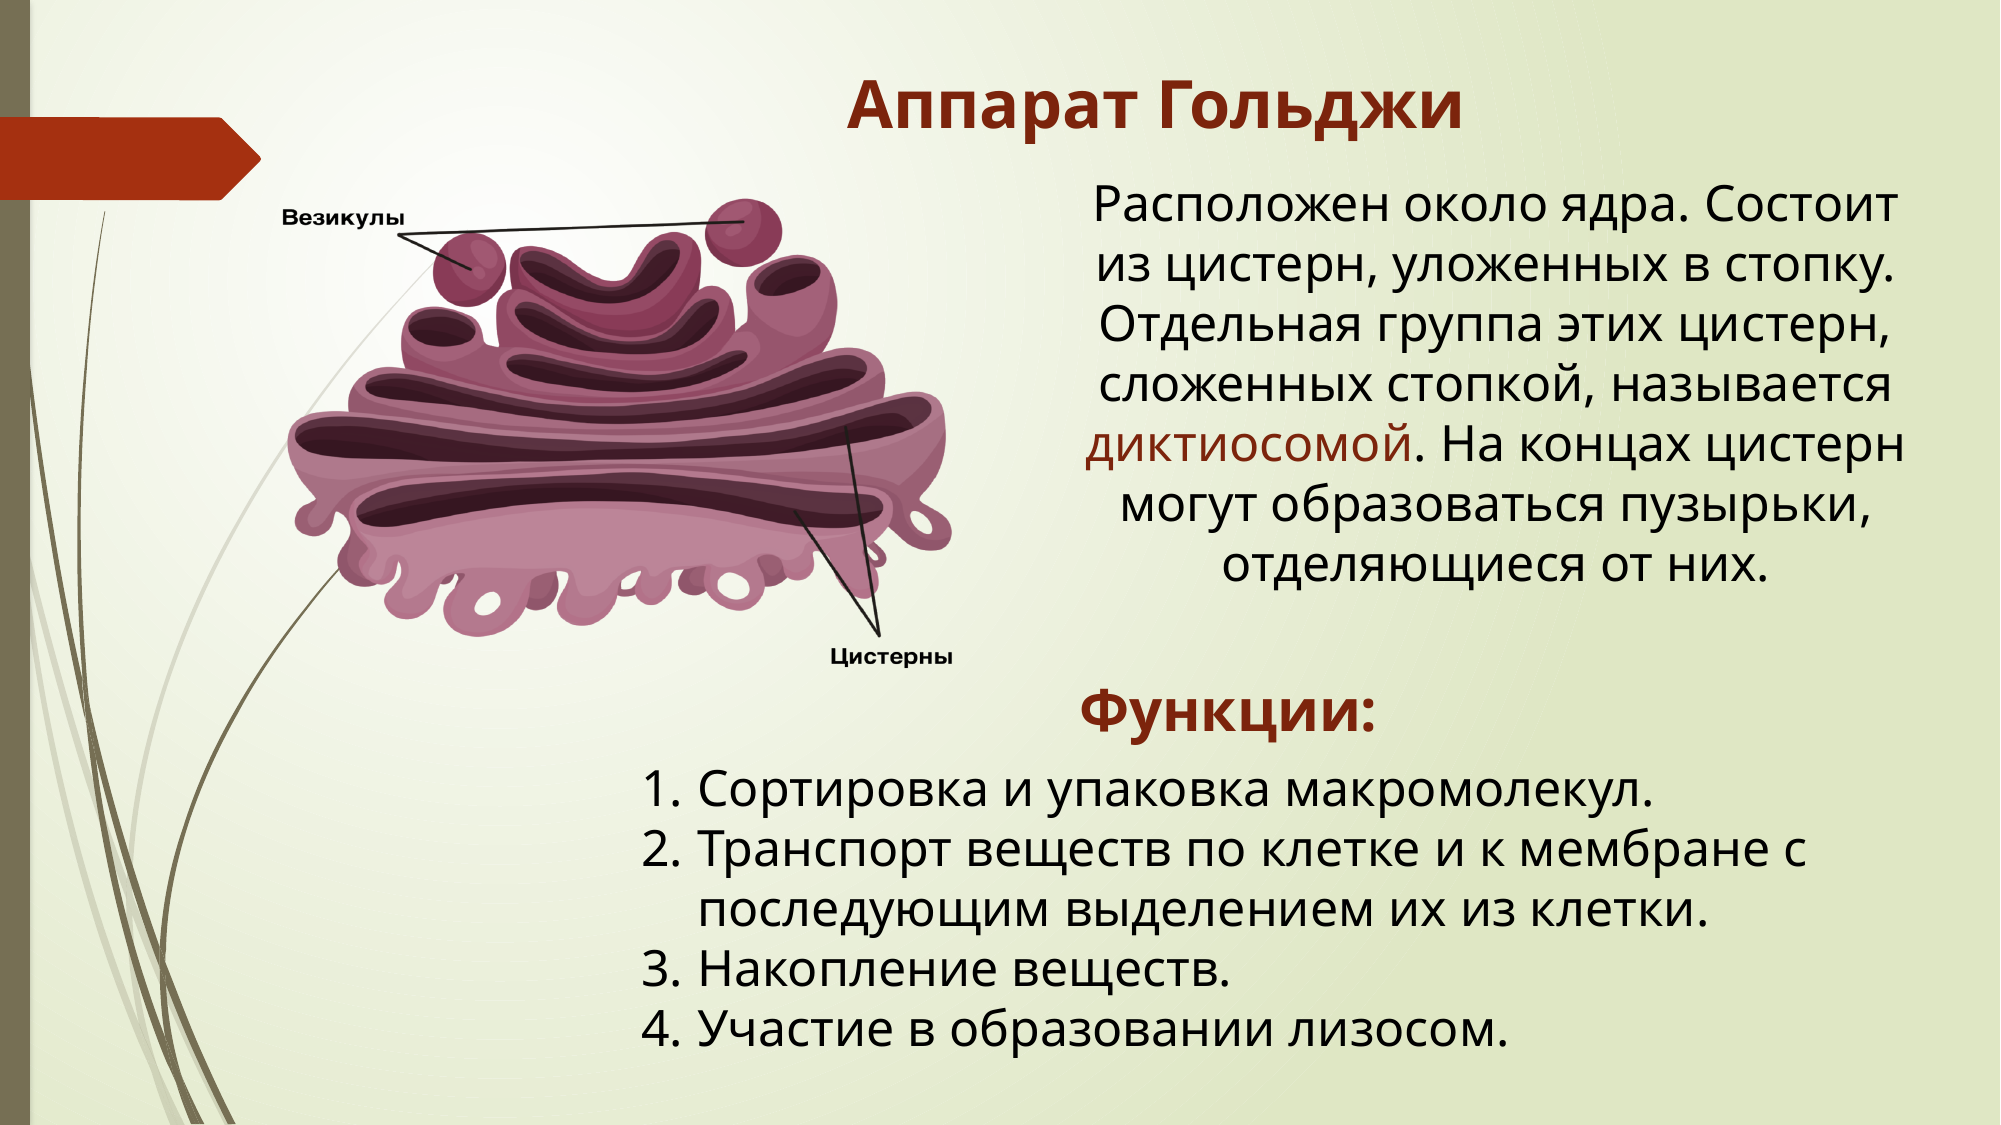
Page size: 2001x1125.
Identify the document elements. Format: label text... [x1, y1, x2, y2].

title Аппарат Гольджи [425, 54, 1888, 164]
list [194, 164, 1059, 732]
text_box Сортировка и упаковка макромолекул. Транспорт веществ по клетке и к мембране с последующим выделением их из клетки. Накопление веществ. Участие в образовании лизосом. [626, 749, 1979, 1064]
text_box Расположен около ядра. Состоит из цистерн, уложенных в стопку. Отдельная группа этих цистерн, сложенных стопкой, называется диктиосомой. На концах цистерн могут образоваться пузырьки, отделяющиеся от них. [1059, 164, 1934, 599]
text_box Функции: [891, 666, 1566, 749]
